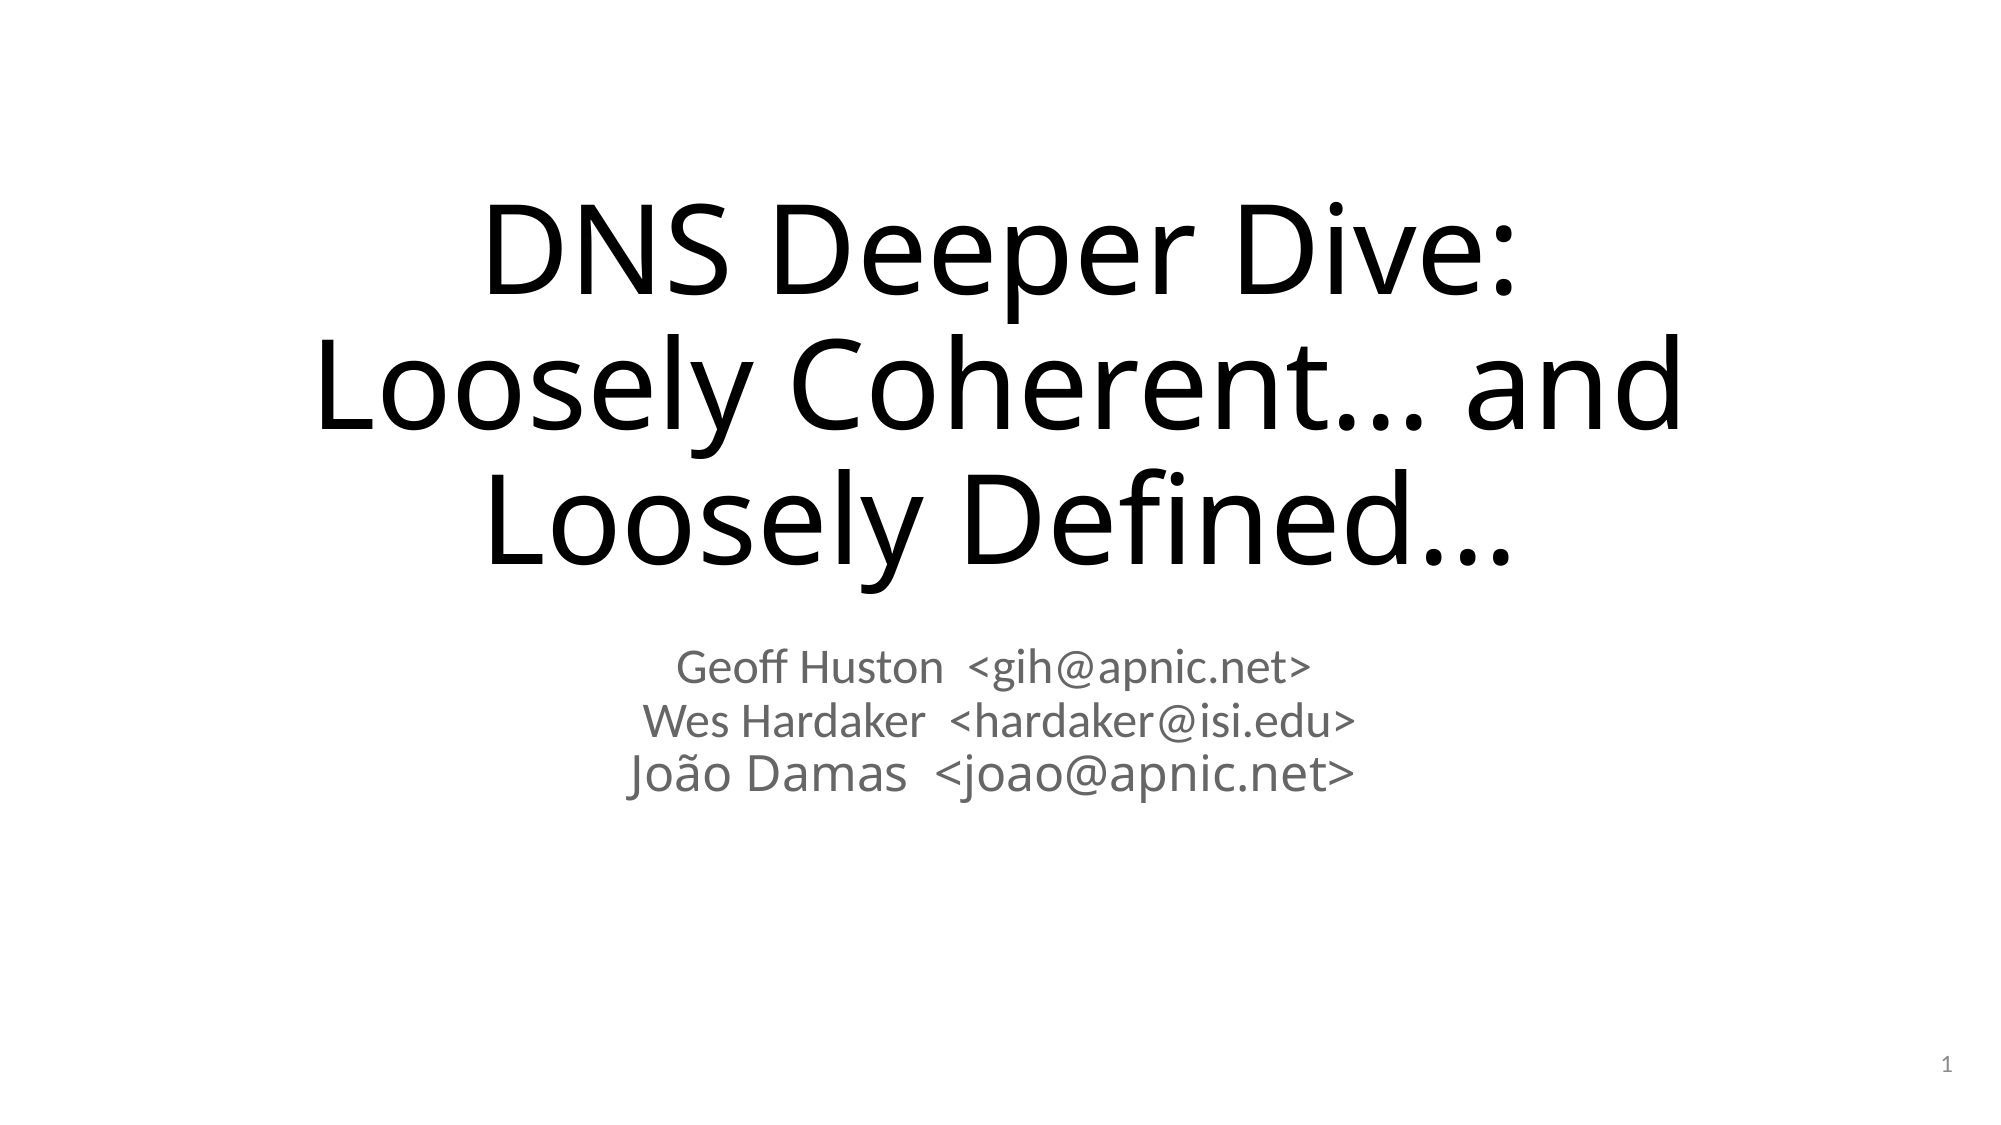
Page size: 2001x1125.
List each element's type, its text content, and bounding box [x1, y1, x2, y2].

title DNS Deeper Dive: Loosely Coherent... and Loosely Defined... [68, 162, 1932, 612]
subtitle Geoff Huston <gih@apnic.net> Wes Hardaker <hardaker@isi.edu> João Damas <joao@apnic.net> [68, 619, 1932, 794]
slide_number 1 [1853, 1019, 1974, 1106]
